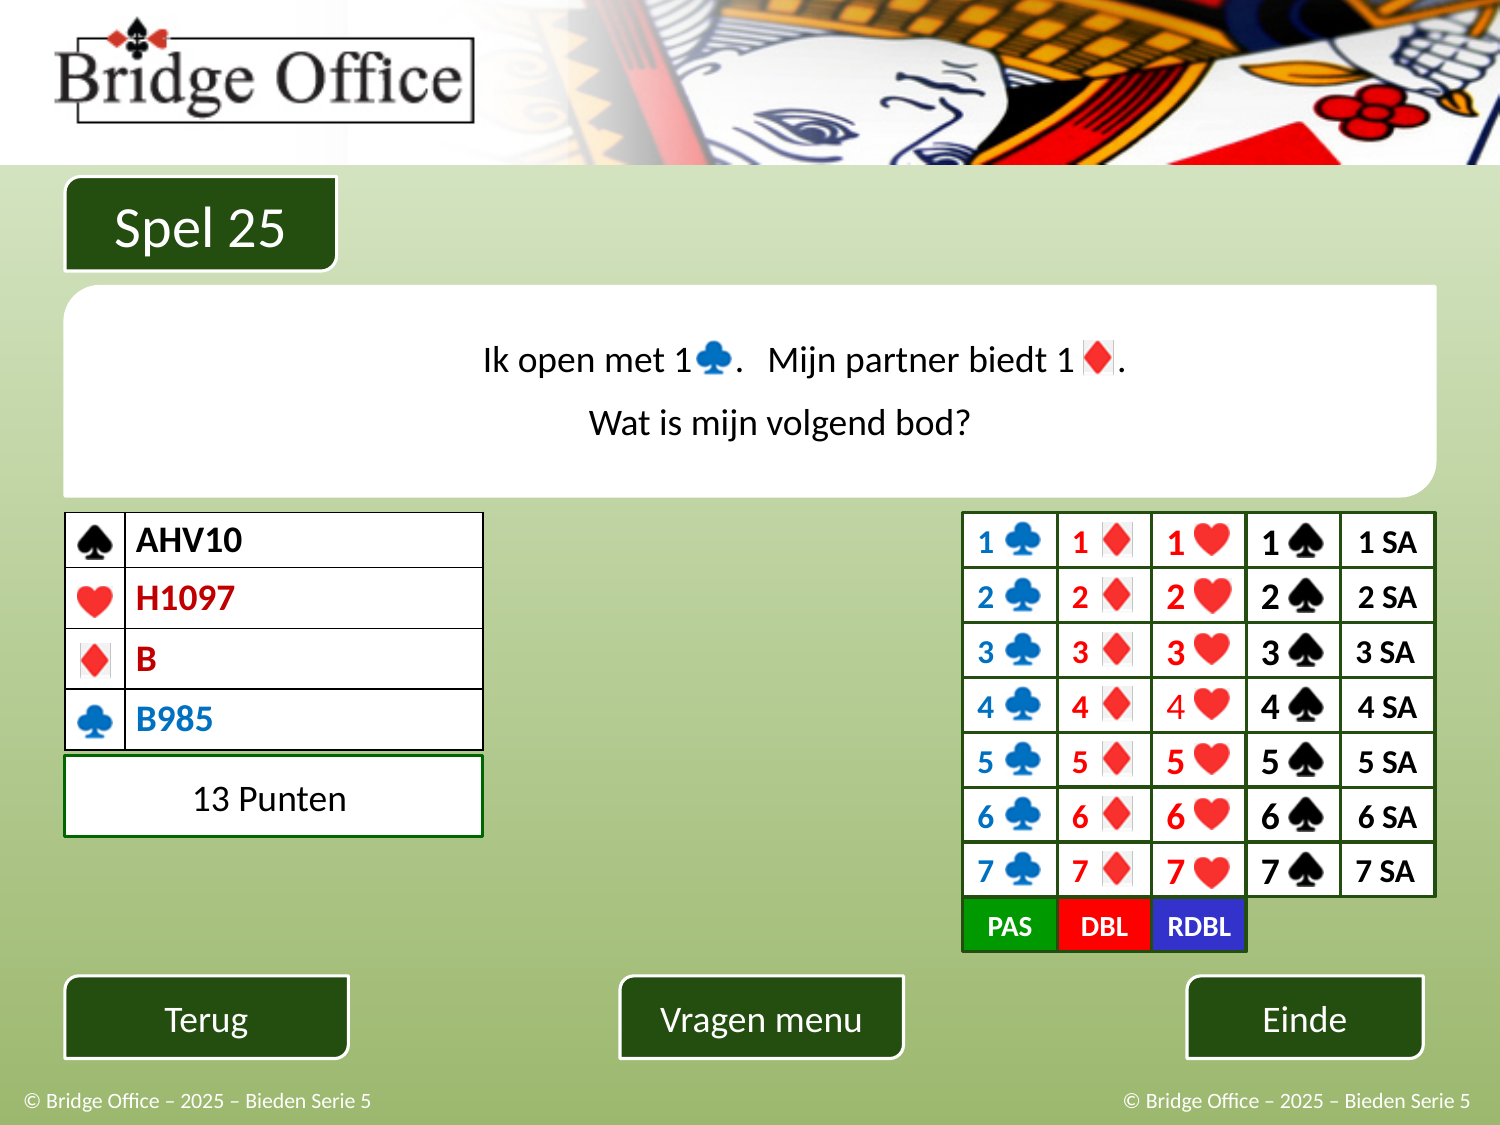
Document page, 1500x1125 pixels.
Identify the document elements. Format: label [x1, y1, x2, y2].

picture [1288, 796, 1324, 833]
picture [1193, 798, 1230, 830]
table_cell [126, 629, 482, 688]
picture [1004, 521, 1041, 558]
table_cell [66, 629, 124, 688]
text_box [1185, 974, 1425, 1061]
picture [1099, 686, 1135, 723]
picture [1288, 576, 1324, 613]
text_box [63, 974, 350, 1061]
table_cell [126, 568, 482, 628]
picture [1193, 857, 1230, 890]
picture [1004, 741, 1041, 778]
picture [1193, 743, 1230, 776]
picture [1099, 631, 1135, 668]
picture [1099, 851, 1135, 887]
picture [1099, 522, 1135, 558]
picture [1288, 686, 1324, 723]
picture [1004, 631, 1041, 668]
text_box [961, 511, 1437, 953]
text_box [618, 974, 906, 1061]
picture [1099, 741, 1135, 778]
table_cell [66, 690, 124, 749]
picture [1099, 577, 1135, 613]
picture [77, 524, 114, 561]
picture [1288, 851, 1324, 887]
picture [1004, 686, 1041, 723]
text_box [63, 284, 1437, 498]
picture [77, 703, 114, 740]
picture [696, 340, 733, 376]
table_header [126, 513, 482, 567]
table_cell [126, 690, 482, 749]
text_box [63, 174, 339, 273]
text_box [63, 754, 484, 838]
picture [77, 585, 114, 618]
picture [1193, 523, 1230, 556]
text_box [1107, 1079, 1500, 1121]
picture [1288, 741, 1324, 778]
picture [1193, 688, 1230, 721]
picture [0, 0, 1500, 166]
picture [1099, 796, 1135, 833]
table_cell [66, 568, 124, 628]
table_header [66, 513, 124, 567]
picture [1288, 521, 1325, 558]
picture [1004, 851, 1041, 887]
picture [1194, 633, 1230, 666]
picture [1004, 796, 1041, 833]
picture [1004, 576, 1041, 613]
picture [1288, 631, 1324, 668]
picture [77, 643, 114, 679]
picture [1193, 578, 1232, 614]
picture [1079, 340, 1116, 376]
text_box [8, 1079, 393, 1121]
